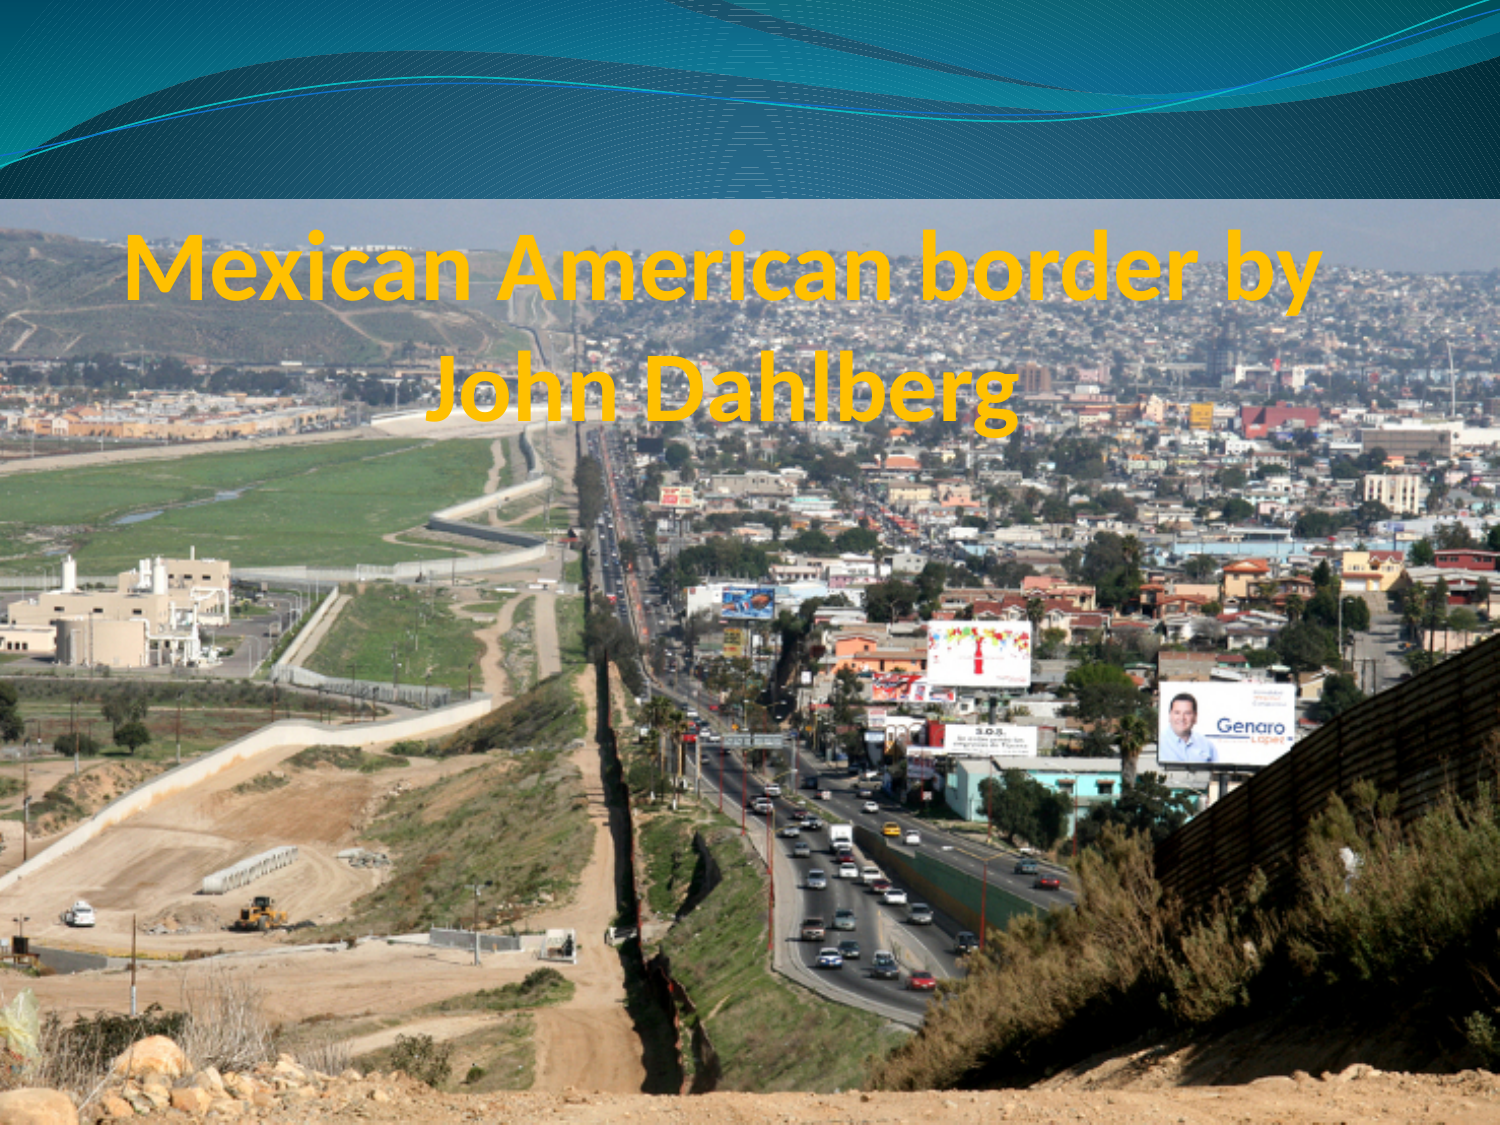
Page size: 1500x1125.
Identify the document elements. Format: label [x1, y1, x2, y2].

picture [0, 199, 1500, 1125]
